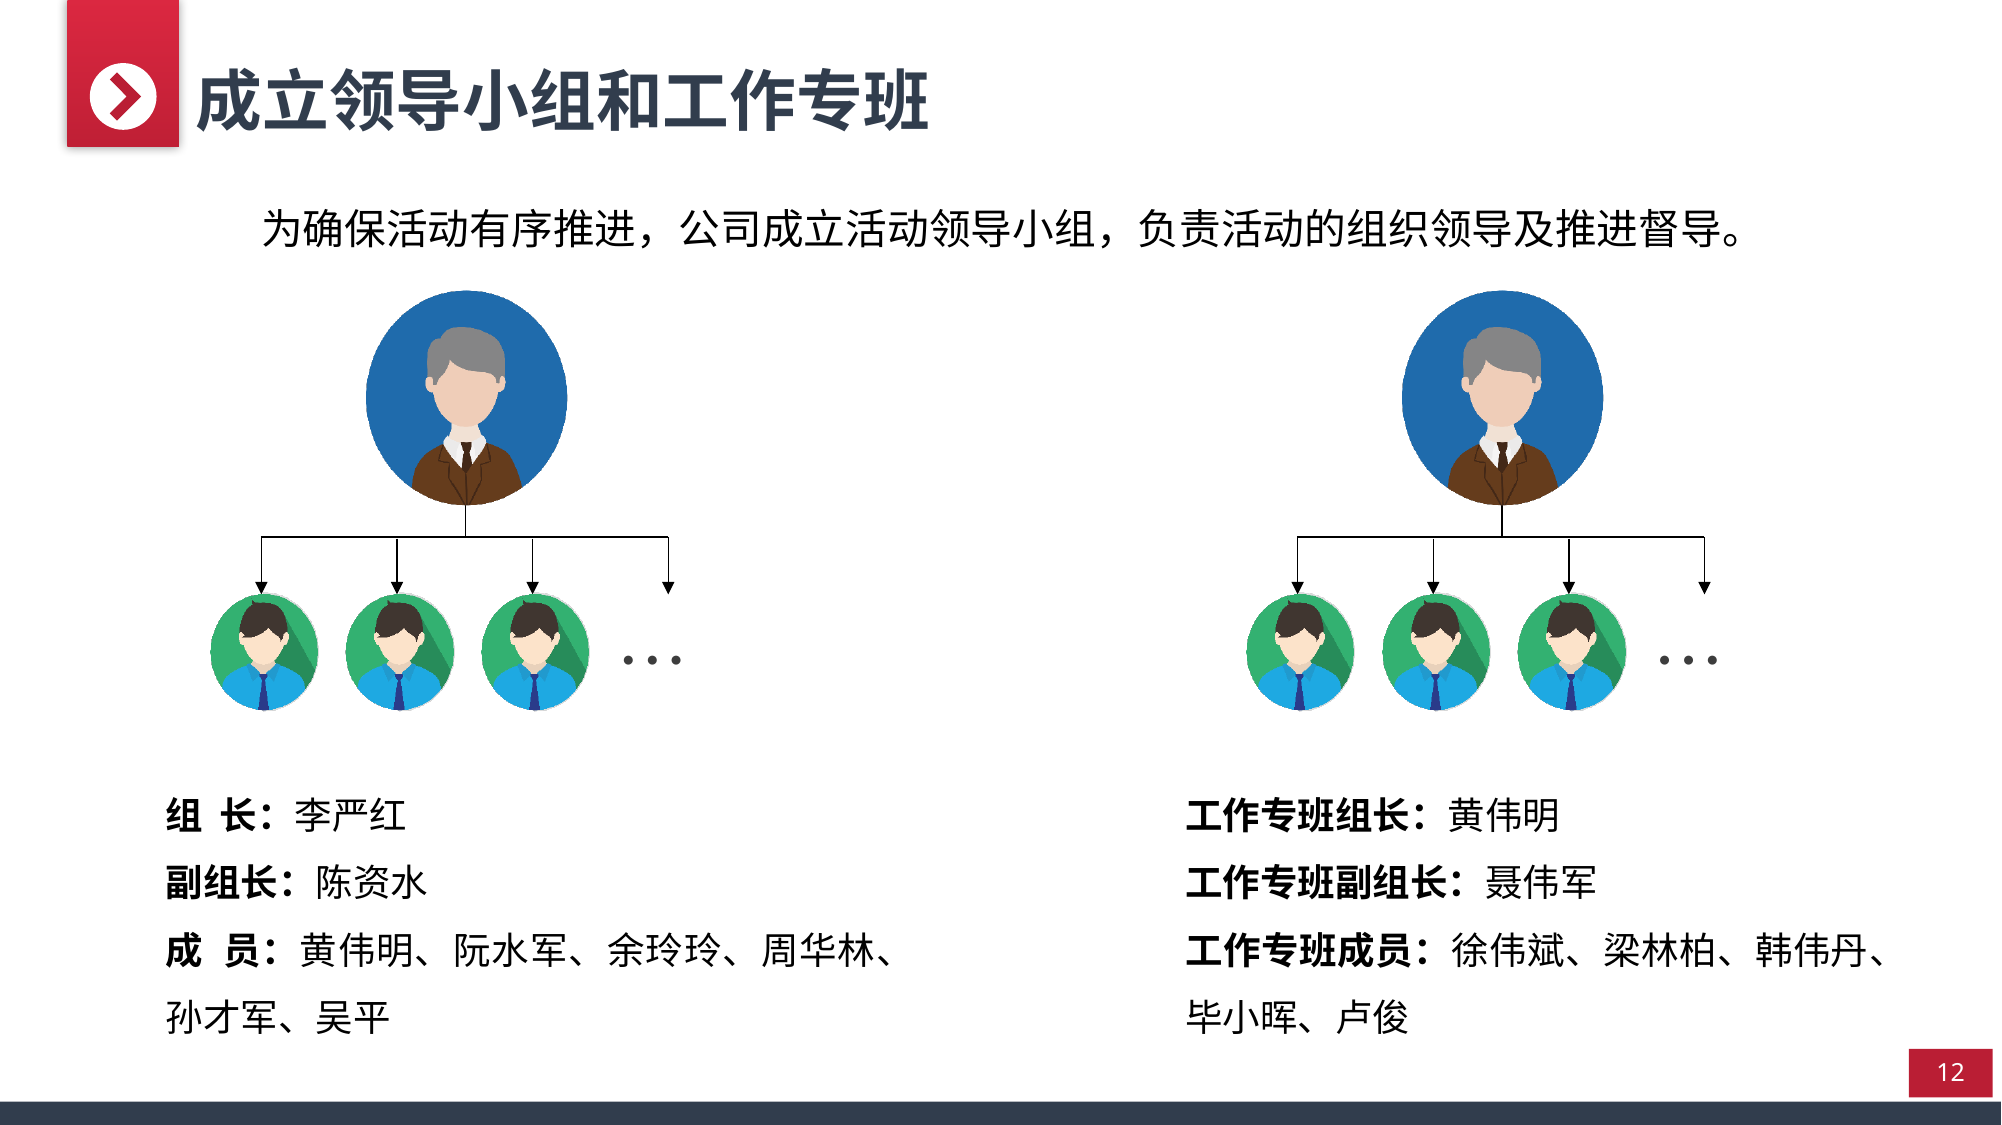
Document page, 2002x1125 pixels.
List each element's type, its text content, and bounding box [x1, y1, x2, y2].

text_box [185, 260, 737, 730]
text_box 成立领导小组和工作专班 [187, 50, 1020, 146]
text_box 为确保活动有序推进，公司成立活动领导小组，负责活动的组织领导及推进督导。 [139, 195, 1886, 261]
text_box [1222, 260, 1773, 730]
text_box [89, 62, 157, 131]
text_box [67, 0, 179, 147]
text_box 工作专班组长：黄伟明 工作专班副组长：聂伟军 工作专班成员：徐伟斌、梁林柏、韩伟丹、毕小晖、卢俊 [1170, 762, 1922, 1047]
text_box 组 长：李严红 副组长：陈资水 成 员：黄伟明、阮水军、余玲玲、周华林、孙才军、吴平 [150, 762, 929, 1047]
